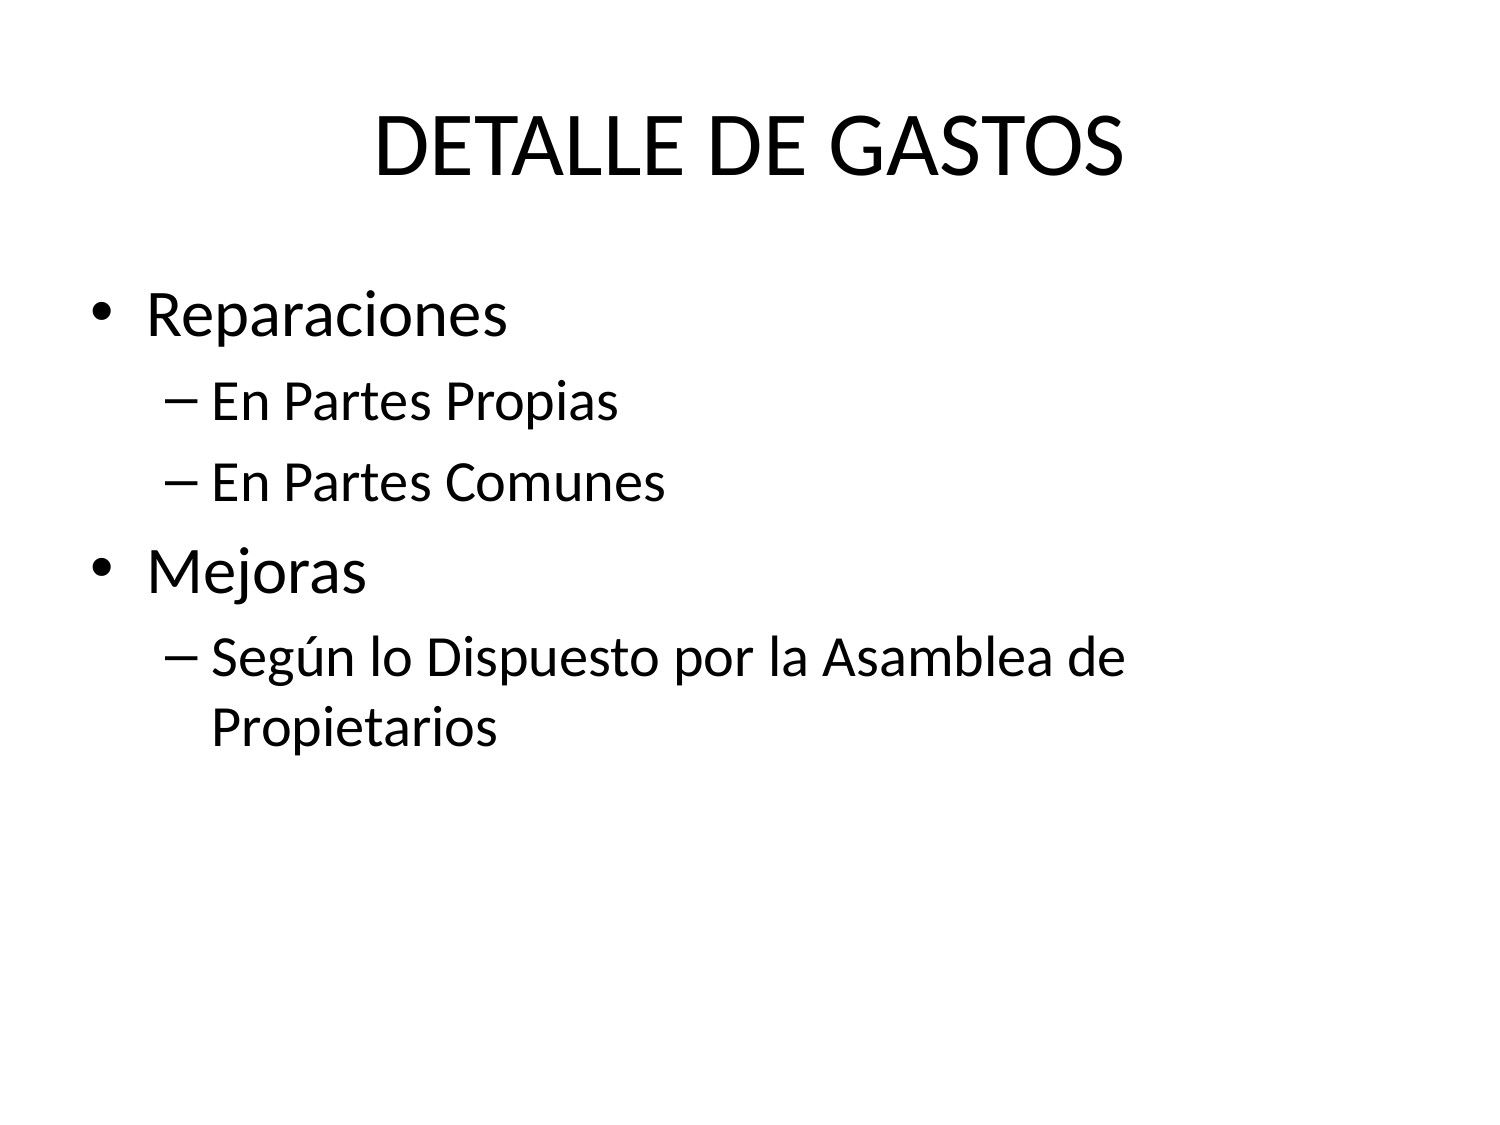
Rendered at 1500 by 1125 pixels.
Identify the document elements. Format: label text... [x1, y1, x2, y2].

list Reparaciones En Partes Propias En Partes Comunes Mejoras Según lo Dispuesto por la Asamblea de Propietarios [75, 262, 1425, 1005]
title DETALLE DE GASTOS [75, 45, 1425, 233]
